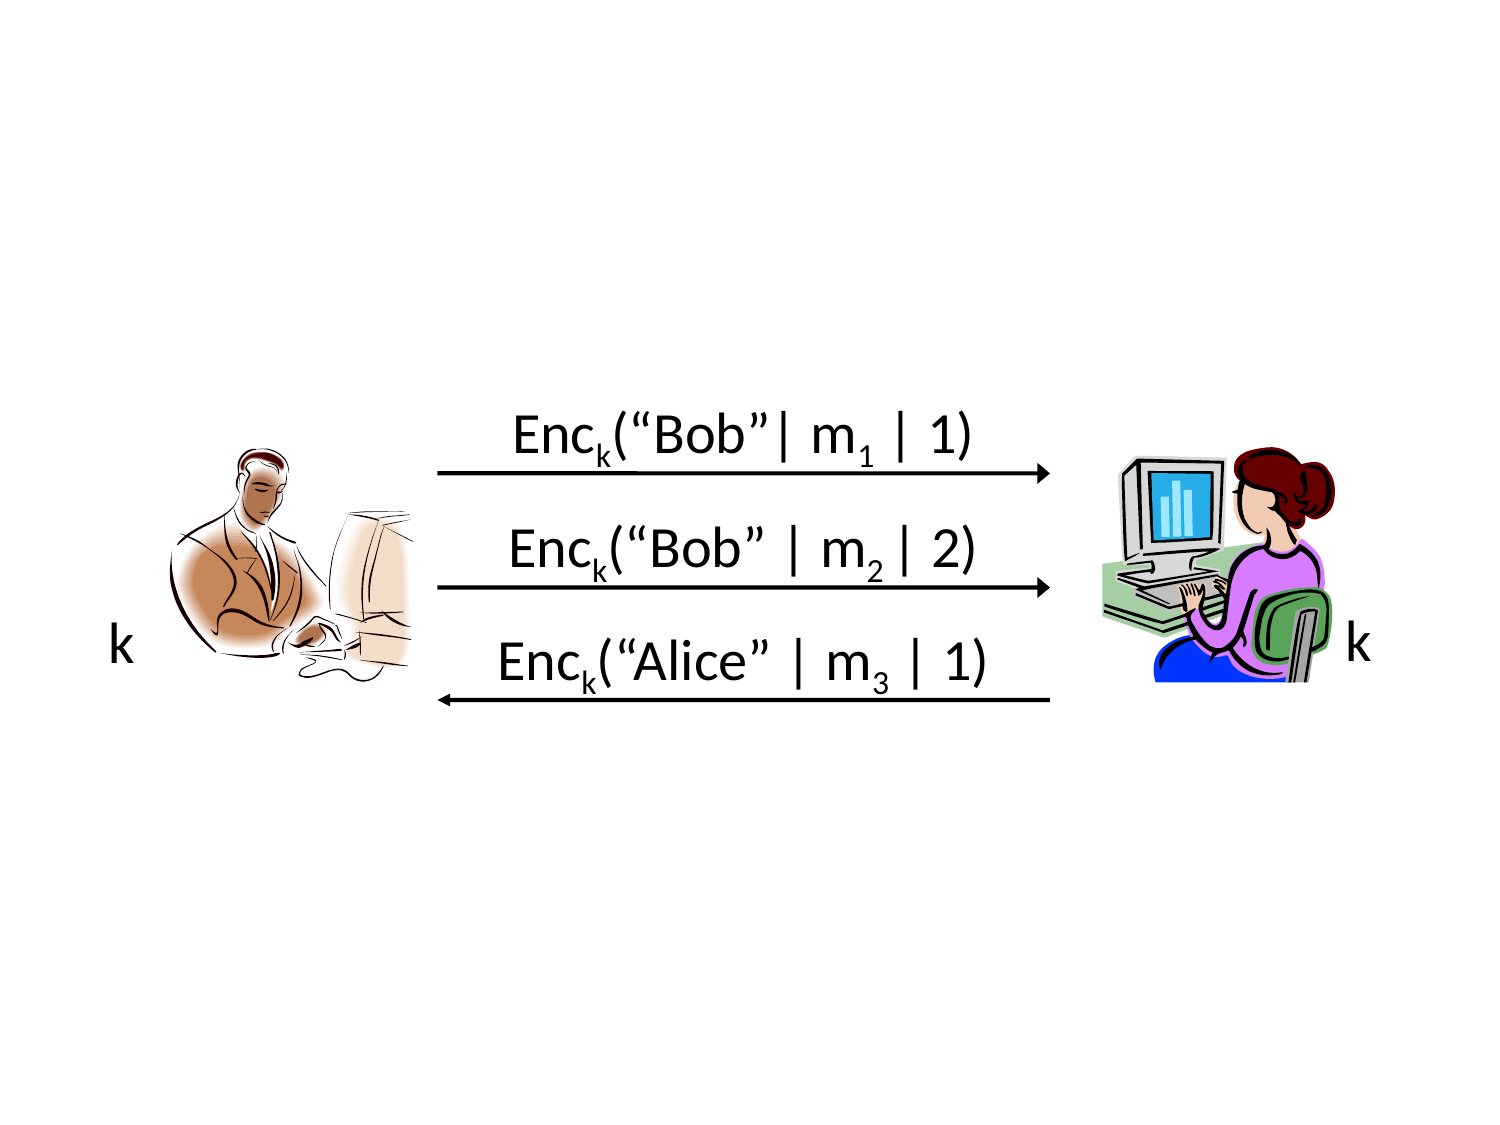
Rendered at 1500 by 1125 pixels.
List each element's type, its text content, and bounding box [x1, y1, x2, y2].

text_box k [1340, 596, 1388, 681]
text_box k [93, 597, 150, 683]
text_box Enck(“Alice” | m3 | 1) [482, 614, 1005, 709]
picture [162, 446, 414, 685]
picture [1102, 446, 1336, 685]
text_box [437, 693, 482, 707]
text_box Enck(“Bob”| m1 | 1) [497, 387, 990, 482]
text_box [994, 577, 1051, 598]
text_box [990, 463, 1051, 484]
text_box Enck(“Bob” | m2 | 2) [493, 501, 994, 597]
